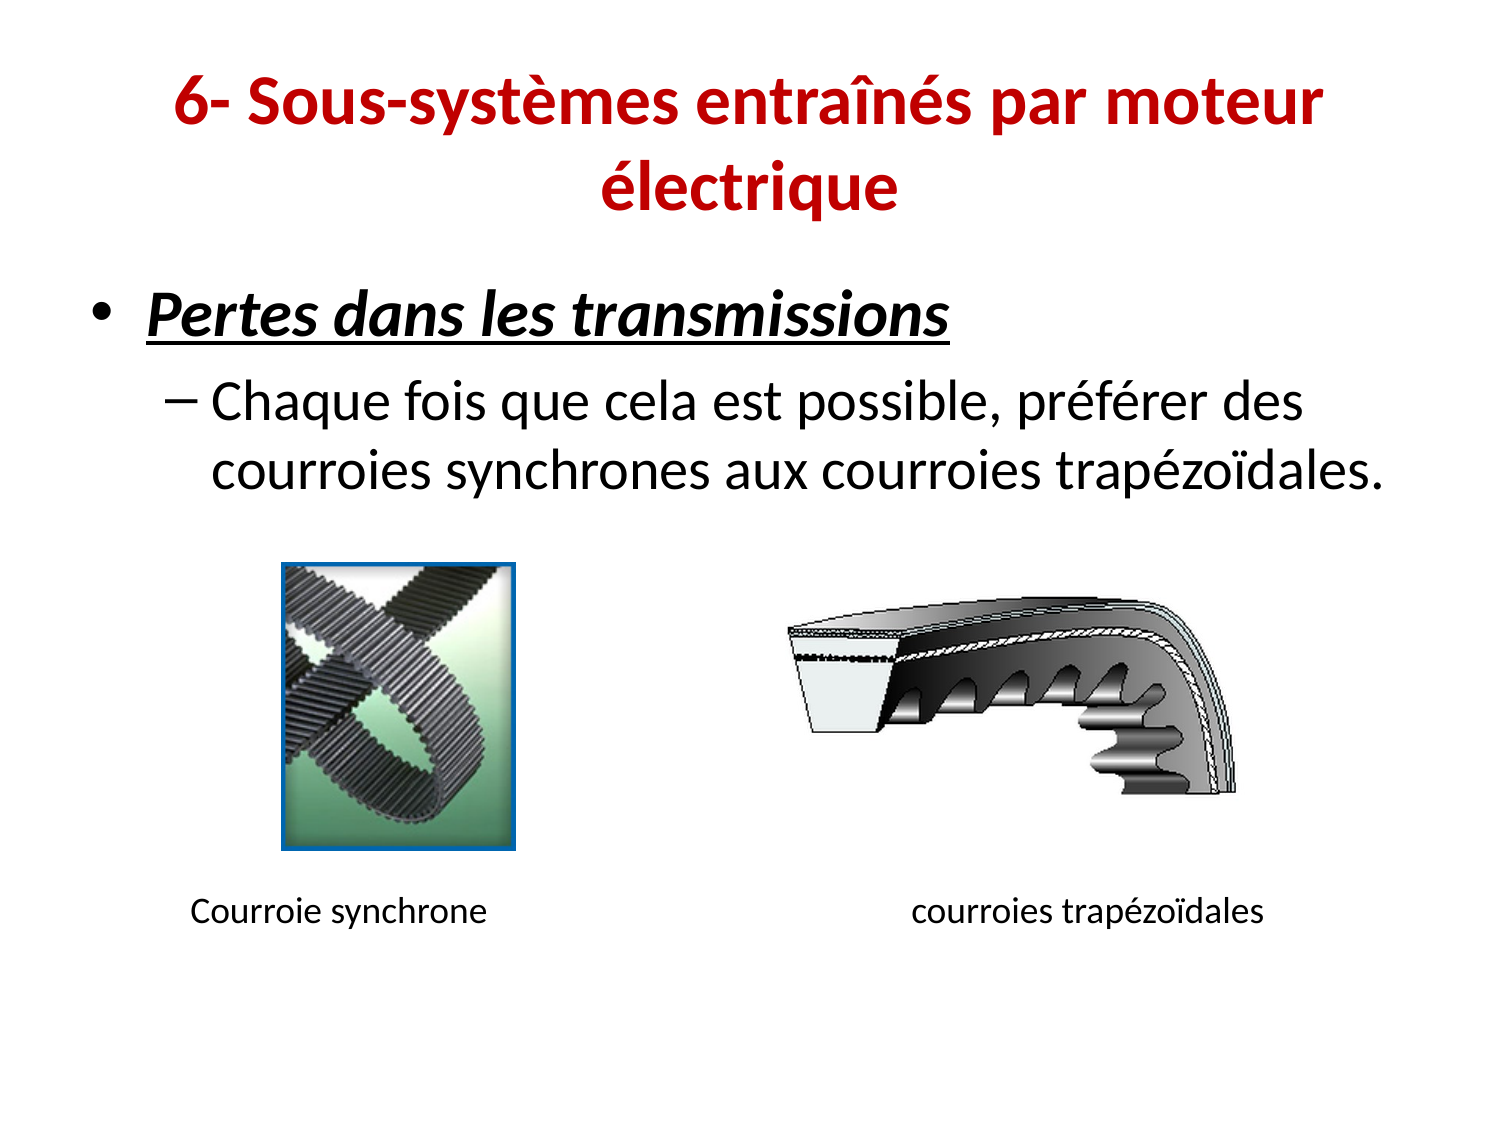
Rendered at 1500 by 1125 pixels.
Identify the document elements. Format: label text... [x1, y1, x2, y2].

text_box Courroie synchrone courroies trapézoïdales [175, 878, 1325, 984]
list Pertes dans les transmissions Chaque fois que cela est possible, préférer des courroies synchrones aux courroies trapézoïdales. [75, 262, 1425, 1005]
picture [280, 562, 517, 851]
picture [773, 585, 1250, 805]
title 6- Sous-systèmes entraînés par moteur électrique [75, 45, 1425, 233]
